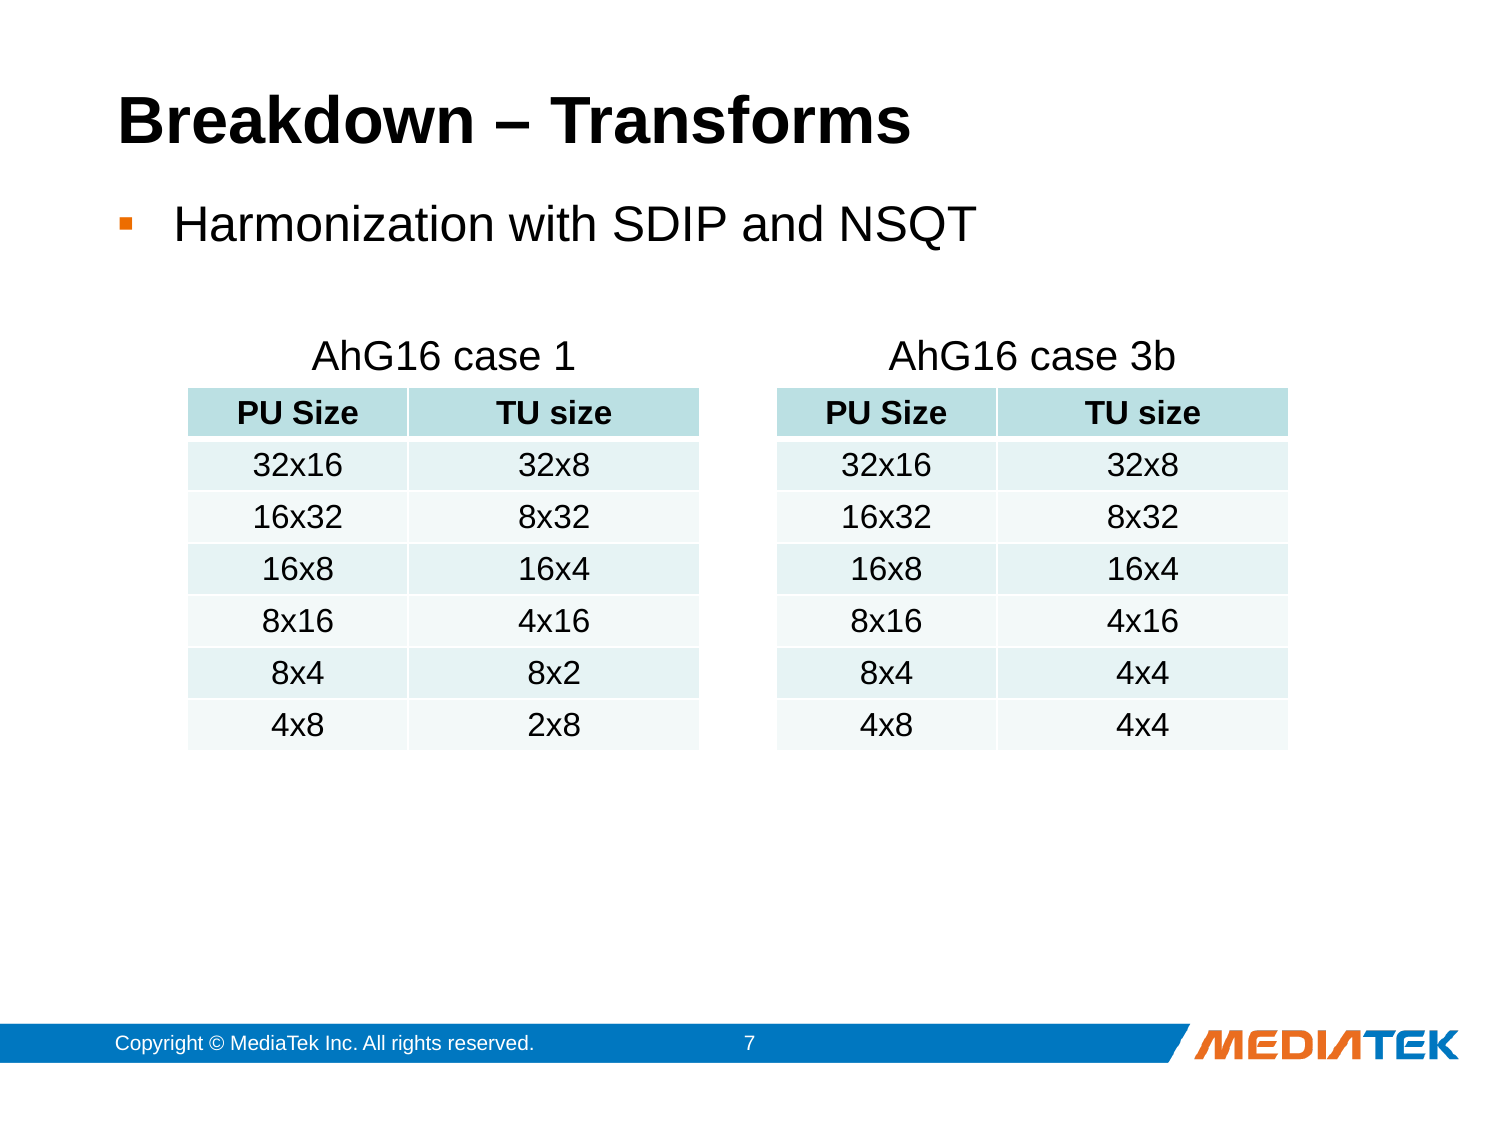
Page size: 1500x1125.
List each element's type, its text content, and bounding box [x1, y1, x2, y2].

table_cell 4x8 [777, 700, 996, 750]
table_cell 8x4 [777, 648, 996, 698]
list Harmonization with SDIP and NSQT [101, 184, 1425, 998]
picture [0, 1023, 99, 1063]
title Breakdown – Transforms [101, 62, 1425, 172]
footer Copyright © MediaTek Inc. All rights reserved. [99, 1022, 573, 1090]
table_cell 4x16 [409, 596, 699, 646]
table_cell 4x8 [188, 700, 407, 750]
table_cell 8x16 [188, 596, 407, 646]
table_cell 8x16 [777, 596, 996, 646]
table_cell 4x4 [998, 648, 1288, 698]
table_cell 16x4 [409, 544, 699, 594]
picture [573, 1023, 711, 1063]
table_cell 8x2 [409, 648, 699, 698]
picture [789, 1023, 1459, 1063]
table_cell 2x8 [409, 700, 699, 750]
table_cell 4x4 [998, 700, 1288, 750]
table_cell 8x32 [998, 492, 1288, 542]
table_cell 32x8 [998, 442, 1288, 490]
table_cell 16x32 [188, 492, 407, 542]
table_cell 4x16 [998, 596, 1288, 646]
table_cell 32x8 [409, 442, 699, 490]
table_header PU Size [777, 388, 996, 436]
table_cell 32x16 [777, 442, 996, 490]
table_cell 16x32 [777, 492, 996, 542]
table_header TU size [998, 388, 1288, 436]
table_cell 16x8 [777, 544, 996, 594]
table_cell 32x16 [188, 442, 407, 490]
table_cell 8x32 [409, 492, 699, 542]
text_box AhG16 case 1 [187, 321, 701, 386]
table_header TU size [409, 388, 699, 436]
table_cell 16x8 [188, 544, 407, 594]
table_header PU Size [188, 388, 407, 436]
table_cell 8x4 [188, 648, 407, 698]
text_box AhG16 case 3b [776, 321, 1289, 386]
slide_number 6 [711, 1022, 789, 1090]
table_cell 16x4 [998, 544, 1288, 594]
